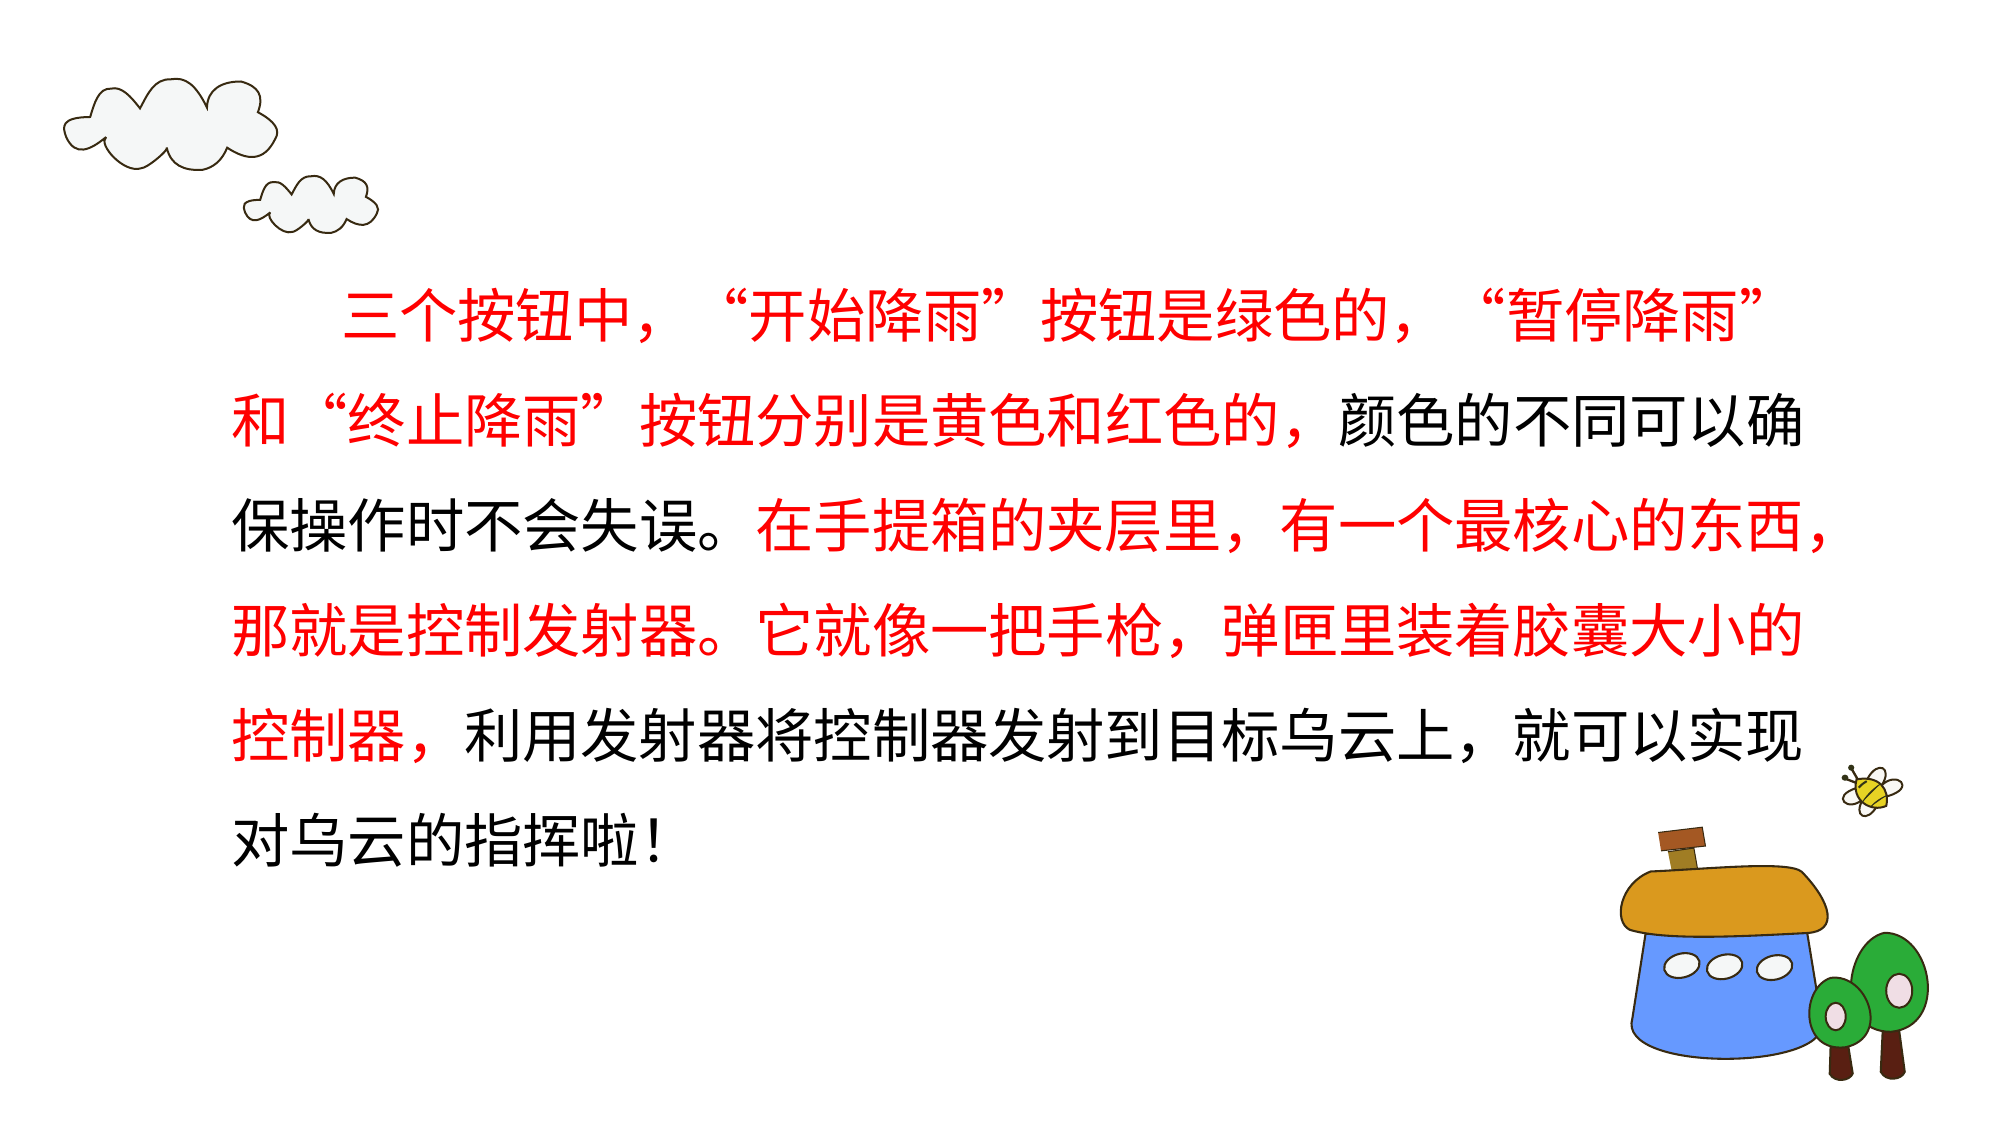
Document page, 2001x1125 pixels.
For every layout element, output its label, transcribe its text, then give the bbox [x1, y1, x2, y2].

text_box 三个按钮中，“开始降雨”按钮是绿色的，“暂停降雨”和“终止降雨”按钮分别是黄色和红色的，颜色的不同可以确保操作时不会失误。在手提箱的夹层里，有一个最核心的东西，那就是控制发射器。它就像一把手枪，弹匣里装着胶囊大小的控制器，利用发射器将控制器发射到目标乌云上，就可以实现对乌云的指挥啦！ [216, 236, 1845, 882]
